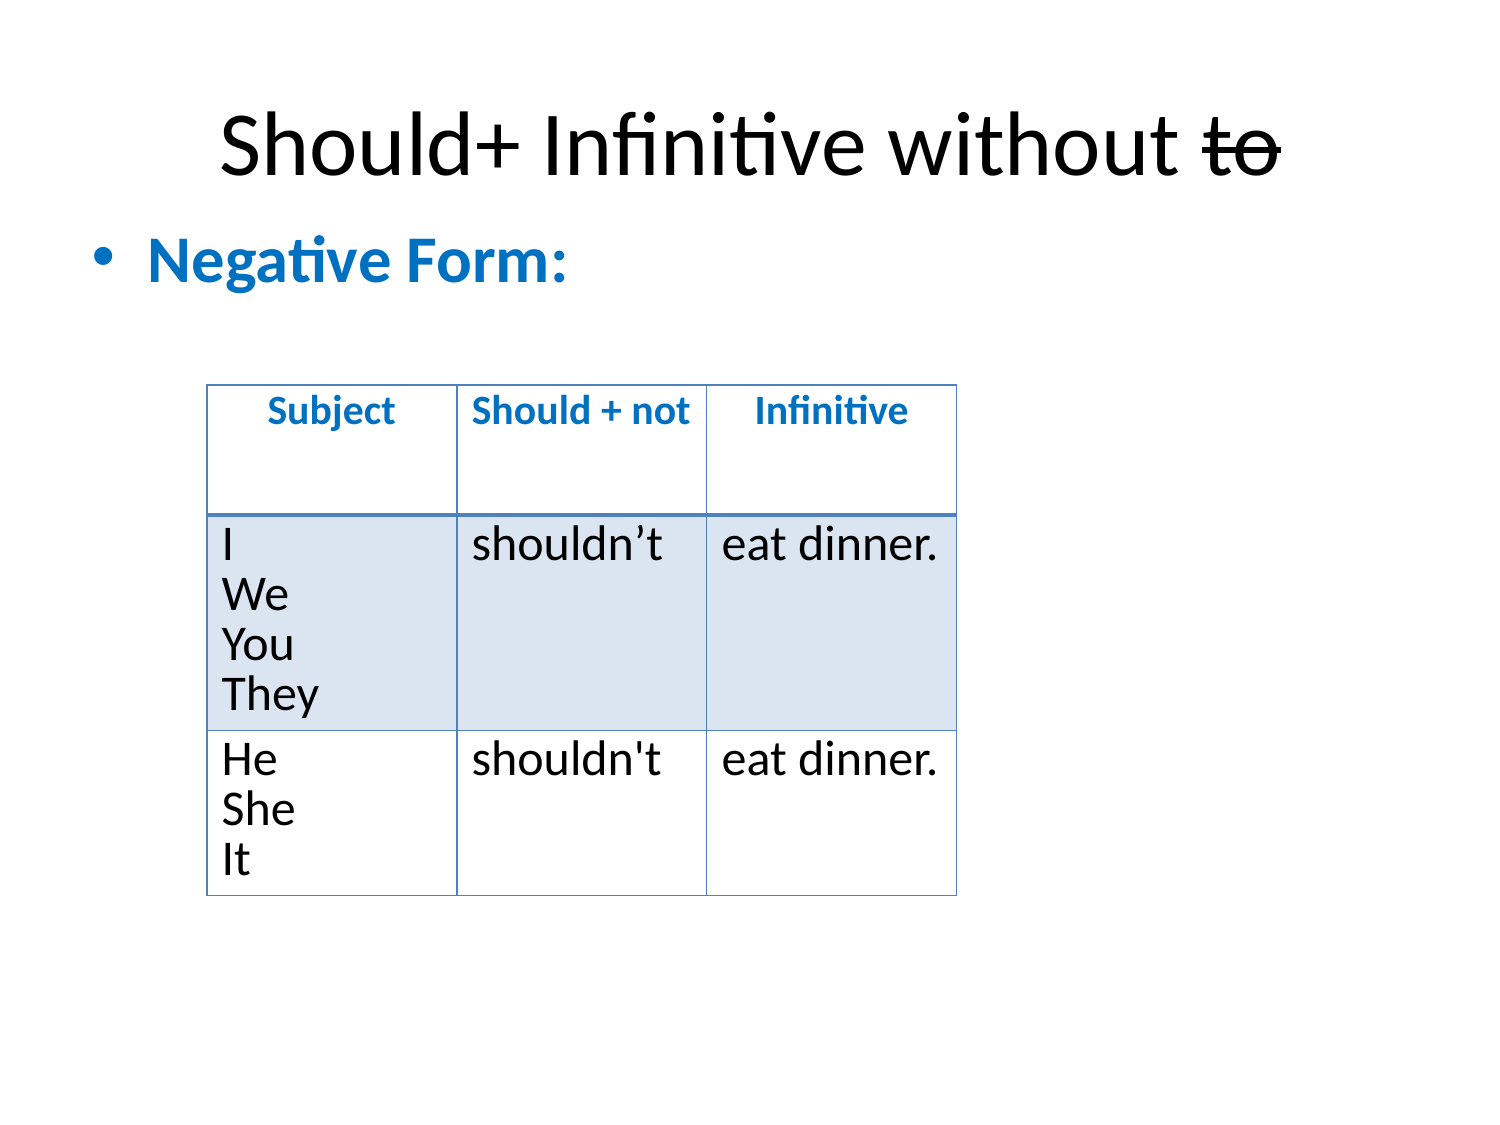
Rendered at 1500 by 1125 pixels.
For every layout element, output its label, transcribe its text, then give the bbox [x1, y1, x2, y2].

table_cell He She It [208, 731, 456, 895]
table_cell eat dinner. [707, 517, 956, 730]
table_header Infinitive [707, 386, 956, 513]
table_cell eat dinner. [707, 731, 956, 895]
table_cell shouldn't [458, 731, 706, 895]
table_cell shouldn’t [458, 517, 706, 730]
table_header Subject [208, 386, 456, 513]
table_header Should + not [458, 386, 706, 513]
title Should+ Infinitive without to [75, 45, 1425, 233]
list Negative Form: [76, 208, 1425, 1005]
table_cell I We You They [208, 517, 456, 730]
